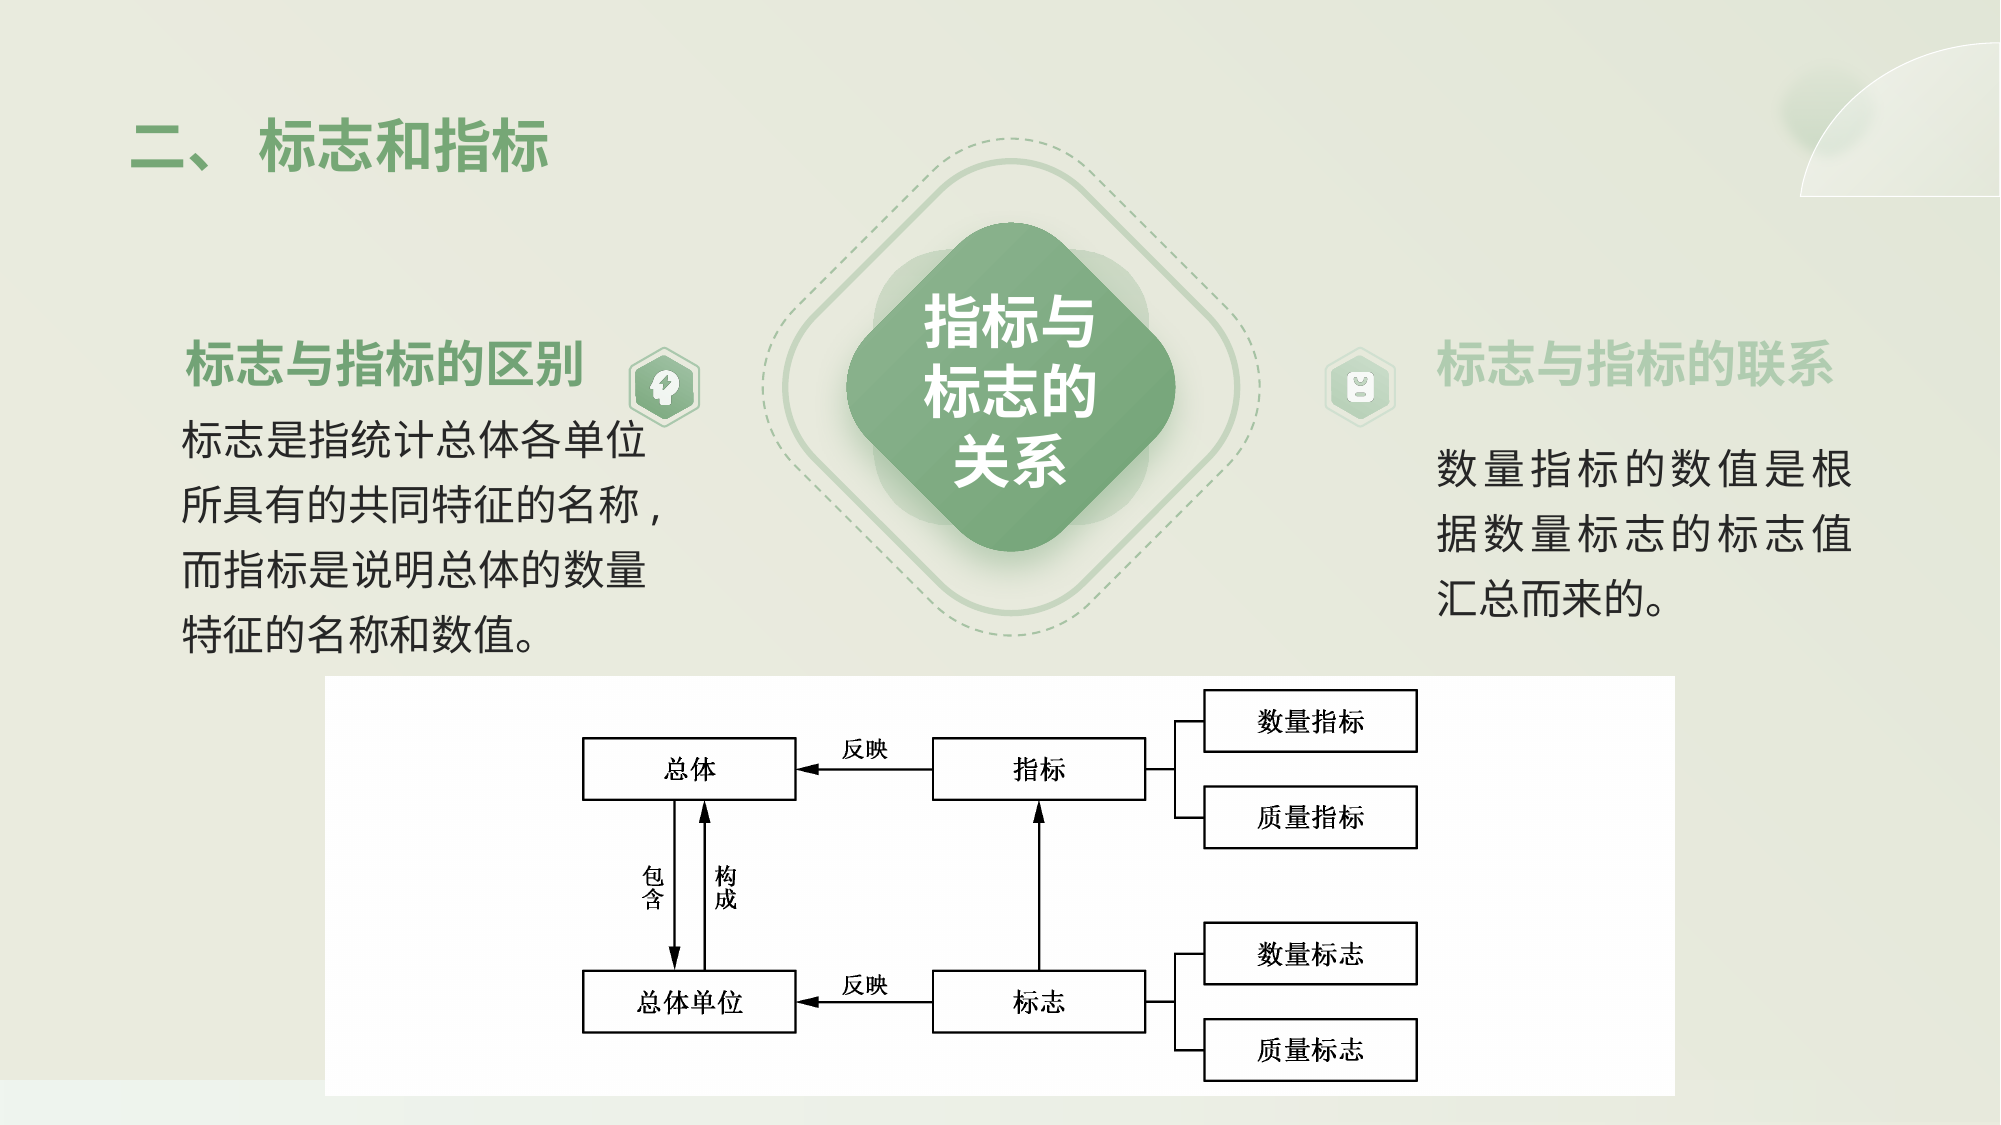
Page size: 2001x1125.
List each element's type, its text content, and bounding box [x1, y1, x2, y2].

text_box [761, 137, 1261, 637]
picture [1346, 372, 1375, 402]
text_box [628, 346, 701, 428]
text_box [1330, 354, 1391, 420]
text_box [634, 354, 695, 420]
text_box [1324, 346, 1396, 428]
text_box 标志是指统计总体各单位所具有的共同特征的名称,而指标是说明总体的数量特征的名称和数值。 [181, 399, 648, 677]
picture [325, 676, 1675, 1096]
text_box 标志与指标的区别 [133, 277, 586, 393]
text_box 标志与指标的联系 [1436, 277, 1870, 393]
text_box 二、 标志和指标 [114, 73, 883, 224]
text_box 数量指标的数值是根据数量标志的标志值汇总而来的。 [1436, 427, 1854, 614]
text_box 指标与标志的关系 [845, 221, 1177, 553]
picture [647, 370, 682, 405]
